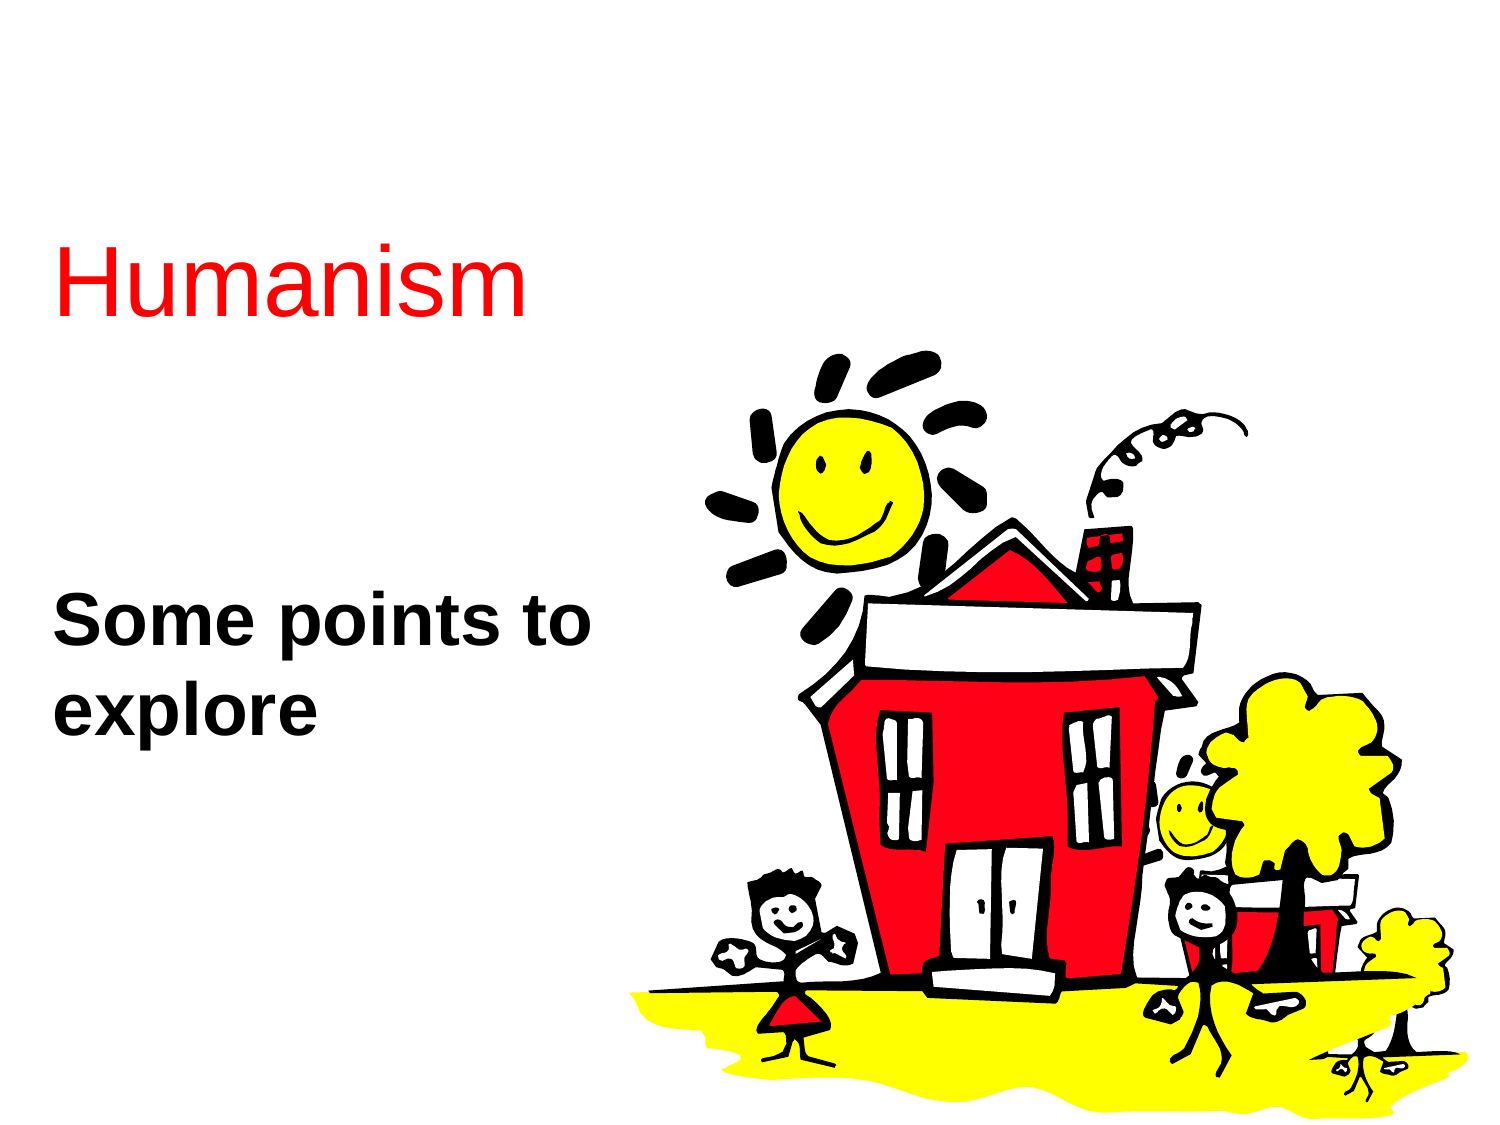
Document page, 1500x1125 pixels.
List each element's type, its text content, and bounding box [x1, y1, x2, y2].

title Humanism [37, 49, 788, 504]
subtitle Some points to explore [37, 562, 788, 851]
